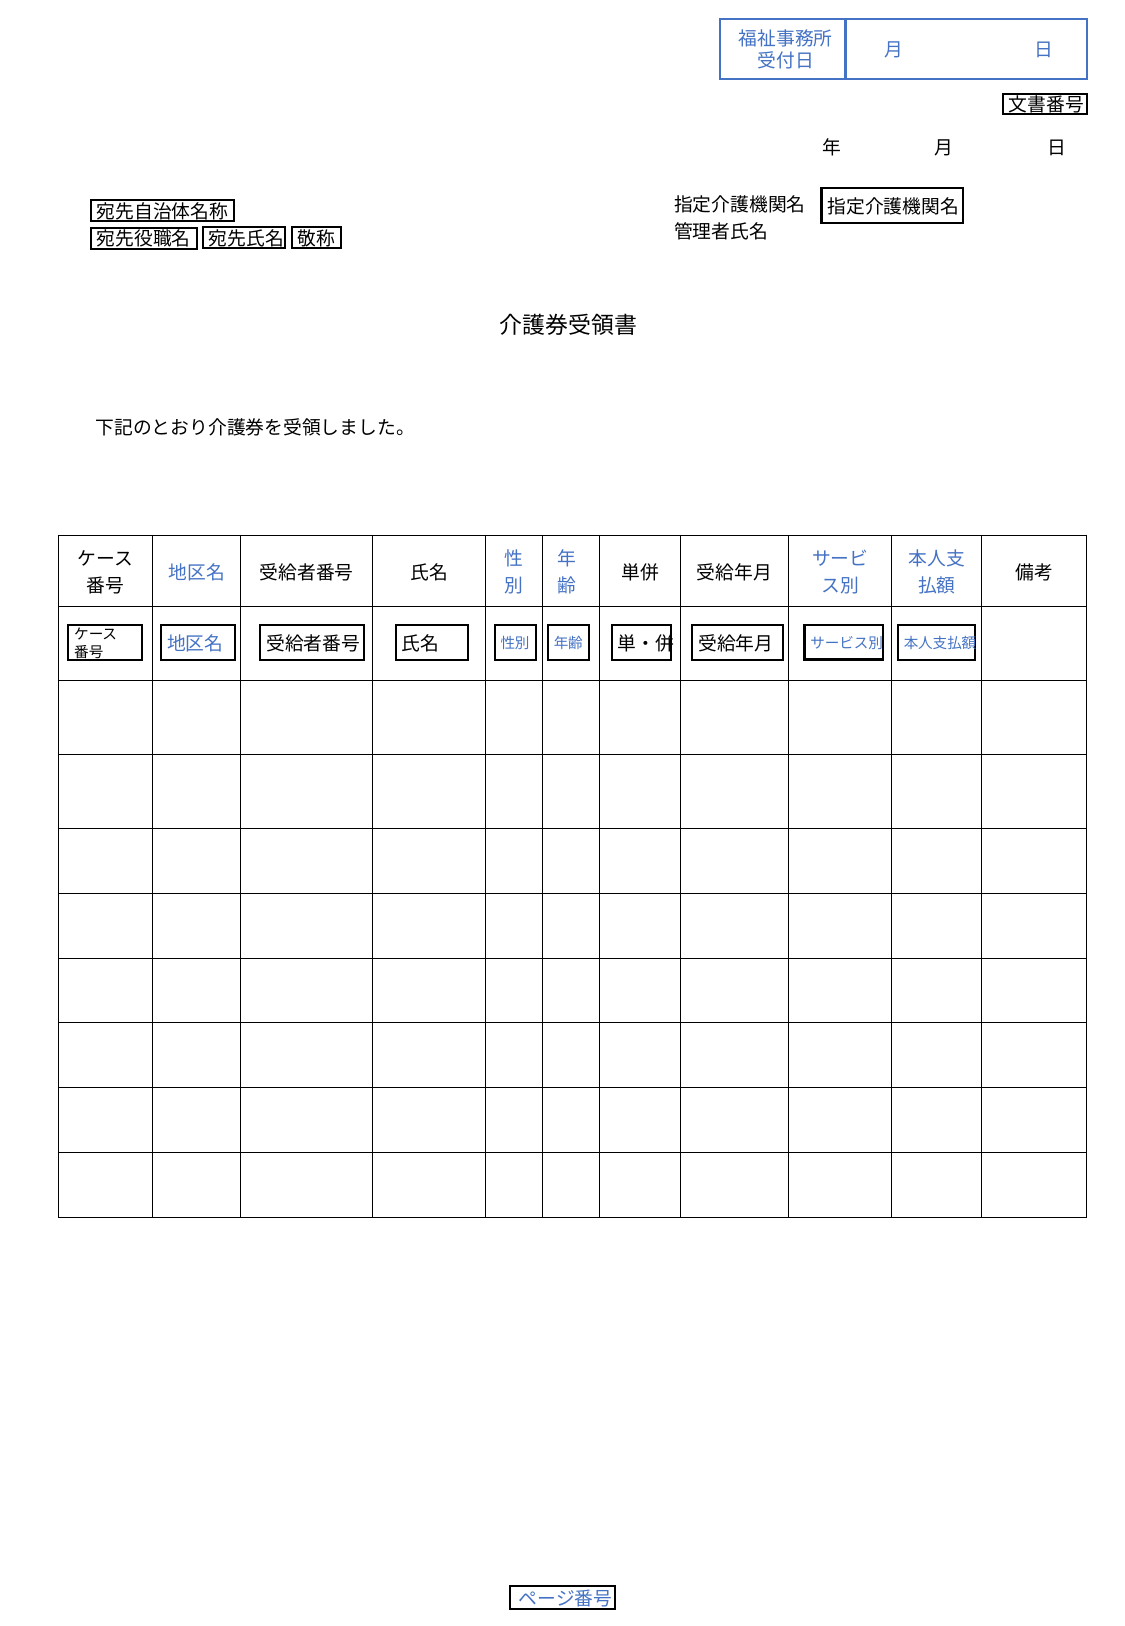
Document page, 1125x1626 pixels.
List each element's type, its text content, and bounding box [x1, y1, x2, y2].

text_box 地区名 [160, 624, 236, 661]
table_header ケース番号 [59, 536, 152, 606]
table_cell [681, 829, 788, 893]
table_cell [789, 829, 891, 893]
table_cell [789, 959, 891, 1022]
table_cell [153, 894, 240, 958]
table_cell [982, 829, 1086, 893]
table_cell [892, 1023, 981, 1087]
table_cell [543, 681, 599, 754]
table_cell [486, 1088, 542, 1152]
text_box 受給者番号 [259, 624, 365, 661]
table_cell [892, 755, 981, 828]
table_cell [59, 959, 152, 1022]
text_box 管理者氏名 [667, 220, 776, 243]
table_cell [153, 1023, 240, 1087]
table_cell [59, 894, 152, 958]
table_cell [681, 959, 788, 1022]
table_cell [892, 894, 981, 958]
table_cell [681, 607, 788, 680]
table_cell [373, 1023, 485, 1087]
table_cell [241, 1153, 372, 1217]
table_cell [600, 1153, 680, 1217]
text_box 氏名 [395, 624, 469, 661]
table_cell [600, 894, 680, 958]
table_cell [373, 607, 485, 680]
table_cell [59, 681, 152, 754]
table_cell [600, 959, 680, 1022]
table_cell [486, 829, 542, 893]
table_cell [892, 607, 981, 680]
table_cell [486, 1153, 542, 1217]
table_cell [373, 894, 485, 958]
table_cell [543, 894, 599, 958]
table_cell [543, 1088, 599, 1152]
table_cell [600, 681, 680, 754]
table_cell [59, 755, 152, 828]
table_header 性別 [486, 536, 542, 606]
table_cell [982, 894, 1086, 958]
table_cell [59, 1088, 152, 1152]
table_cell [681, 1088, 788, 1152]
table_cell [241, 959, 372, 1022]
table_cell [982, 1023, 1086, 1087]
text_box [90, 200, 342, 249]
table_header 単併 [600, 536, 680, 606]
table_cell [982, 755, 1086, 828]
text_box 単・併 [611, 624, 672, 661]
table_cell [486, 959, 542, 1022]
table_cell [373, 755, 485, 828]
table_cell [153, 607, 240, 680]
table_cell [600, 755, 680, 828]
table_cell [681, 1153, 788, 1217]
table_cell [241, 681, 372, 754]
table_header 地区名 [153, 536, 240, 606]
table_cell [789, 607, 891, 680]
table_header サービス別 [789, 536, 891, 606]
table_header 本人支払額 [892, 536, 981, 606]
table_cell [486, 681, 542, 754]
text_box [720, 18, 1087, 115]
table_cell [153, 1088, 240, 1152]
text_box 指定介護機関名 [667, 192, 811, 215]
table_cell [59, 607, 152, 680]
table_cell [681, 1023, 788, 1087]
table_cell [681, 681, 788, 754]
table_cell [241, 607, 372, 680]
table_cell [59, 1023, 152, 1087]
table_cell [543, 959, 599, 1022]
table_header 氏名 [373, 536, 485, 606]
table_cell [153, 959, 240, 1022]
table_header 備考 [982, 536, 1086, 606]
table_header 受給年月 [681, 536, 788, 606]
table_cell [543, 1023, 599, 1087]
table_cell [789, 1153, 891, 1217]
text_box 本人支払額 [897, 624, 976, 661]
table_cell [153, 755, 240, 828]
text_box サービス別 [803, 624, 884, 661]
table_cell [373, 959, 485, 1022]
text_box 年 月 日 [815, 133, 1005, 162]
table_cell [600, 829, 680, 893]
table_cell [59, 829, 152, 893]
table_cell [892, 959, 981, 1022]
text_box 介護券受領書 [96, 302, 1042, 346]
table_cell [373, 681, 485, 754]
table_cell [982, 607, 1086, 680]
table_cell [59, 1153, 152, 1217]
table_cell [543, 755, 599, 828]
text_box 指定介護機関名 [820, 187, 964, 224]
table_cell [241, 829, 372, 893]
table_cell [543, 607, 599, 680]
table_cell [892, 1088, 981, 1152]
table_cell [892, 829, 981, 893]
table_header 受給者番号 [241, 536, 372, 606]
table_cell [486, 1023, 542, 1087]
table_cell [486, 755, 542, 828]
table_cell [543, 829, 599, 893]
table_cell [681, 755, 788, 828]
table_cell [789, 1023, 891, 1087]
table_cell [241, 894, 372, 958]
table_cell [789, 755, 891, 828]
table_cell [600, 1088, 680, 1152]
table_cell [789, 681, 891, 754]
table_cell [153, 681, 240, 754]
table_cell [373, 1088, 485, 1152]
text_box ページ番号 [509, 1585, 616, 1610]
table_cell [153, 1153, 240, 1217]
table_cell [982, 1088, 1086, 1152]
text_box 性別 [494, 624, 537, 661]
text_box 受給年月 [691, 624, 784, 661]
table_cell [982, 1153, 1086, 1217]
text_box 下記のとおり介護券を受領しました。 [89, 415, 1037, 438]
table_cell [486, 894, 542, 958]
table_cell [681, 894, 788, 958]
table_cell [241, 755, 372, 828]
table_cell [373, 829, 485, 893]
table_cell [982, 959, 1086, 1022]
table_cell [982, 681, 1086, 754]
table_cell [600, 1023, 680, 1087]
table_cell [241, 1088, 372, 1152]
table_cell [892, 1153, 981, 1217]
table_cell [486, 607, 542, 680]
table_cell [600, 607, 680, 680]
table_cell [789, 1088, 891, 1152]
text_box 年齢 [547, 624, 590, 661]
table_cell [373, 1153, 485, 1217]
table_cell [543, 1153, 599, 1217]
table_cell [789, 894, 891, 958]
table_cell [153, 829, 240, 893]
table_cell [892, 681, 981, 754]
table_cell [241, 1023, 372, 1087]
text_box ケース 番号 [67, 624, 143, 661]
table_header 年齢 [543, 536, 599, 606]
